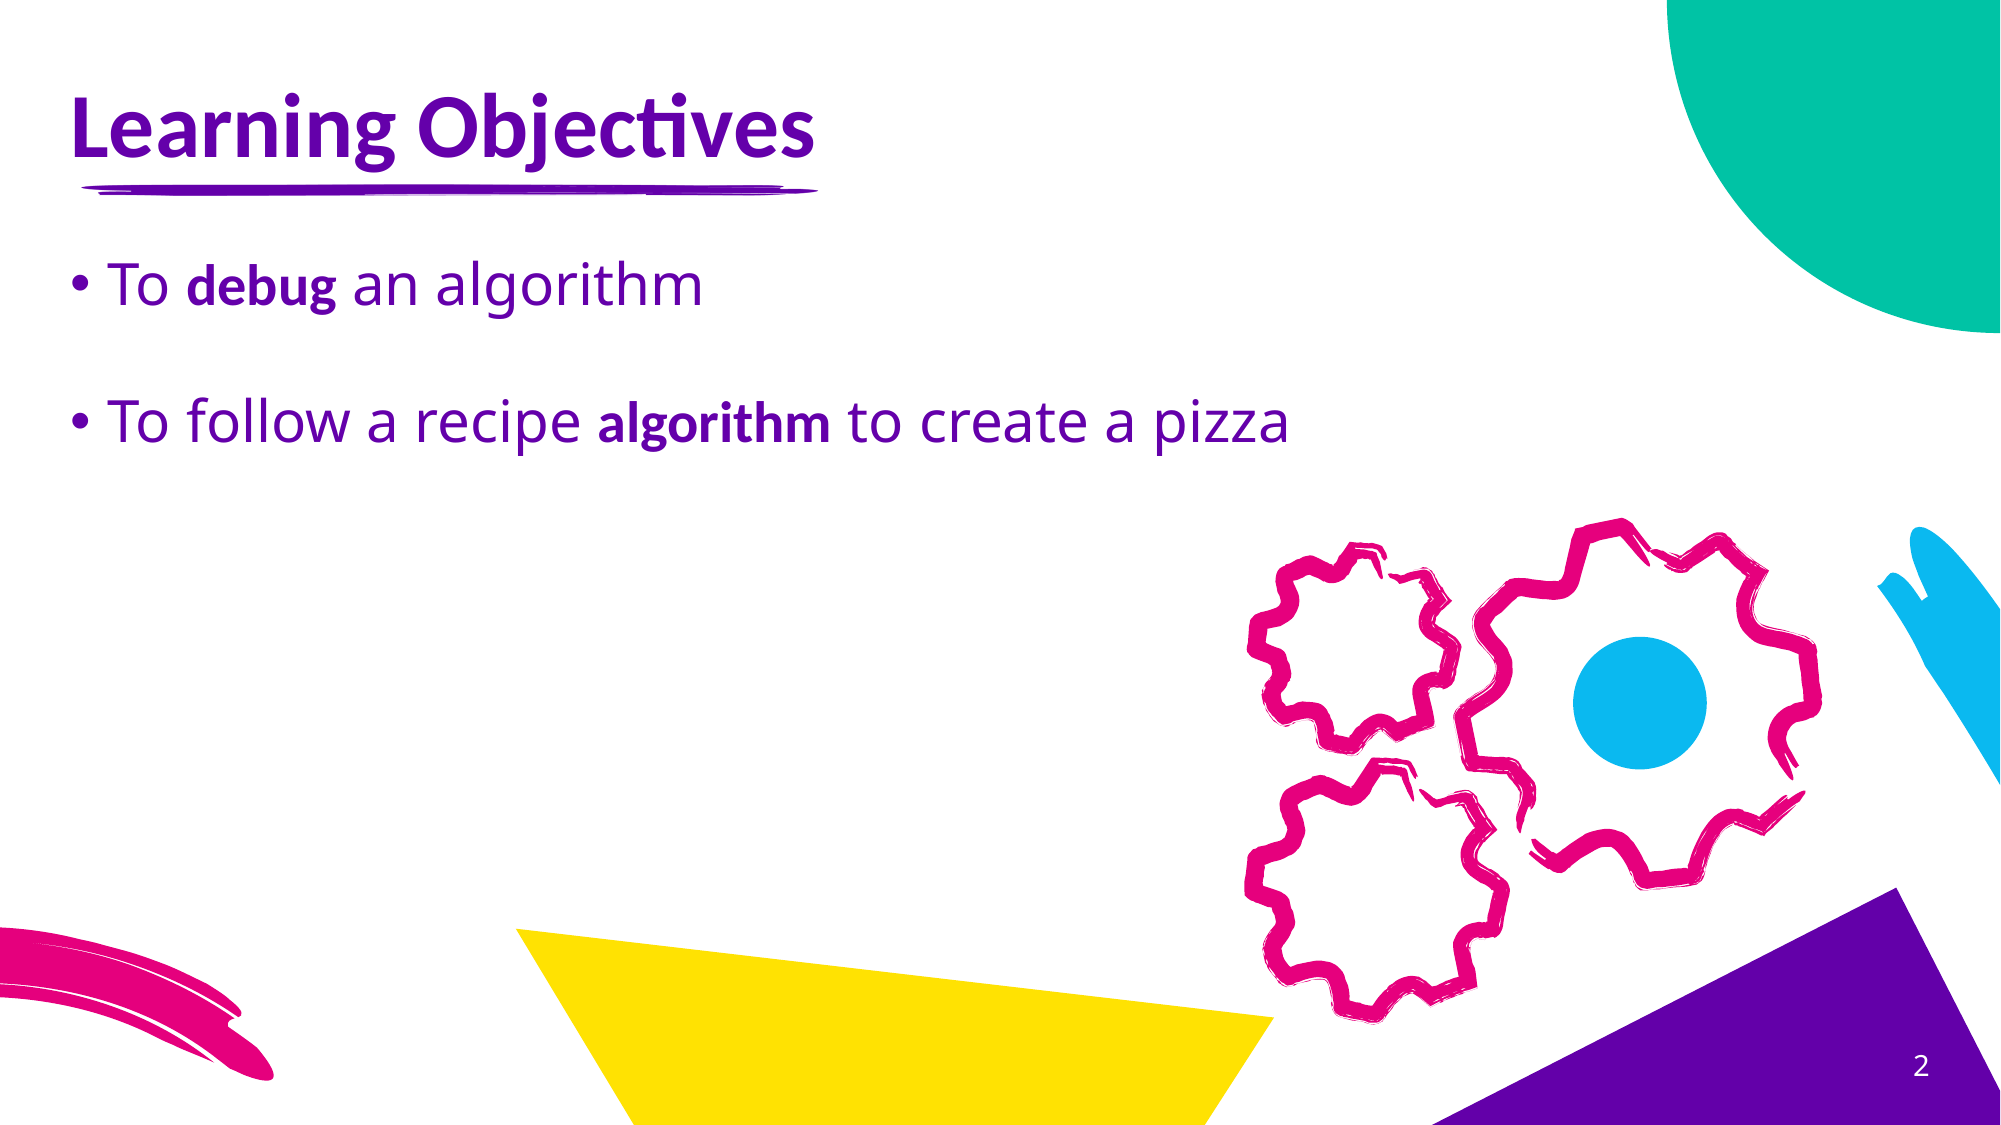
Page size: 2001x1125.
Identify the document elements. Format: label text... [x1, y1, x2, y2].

list To debug an algorithm To follow a recipe algorithm to create a pizza [55, 247, 1758, 934]
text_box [1221, 510, 1832, 989]
title Learning Objectives [55, 30, 1078, 226]
slide_number 2 [1673, 1037, 1945, 1097]
